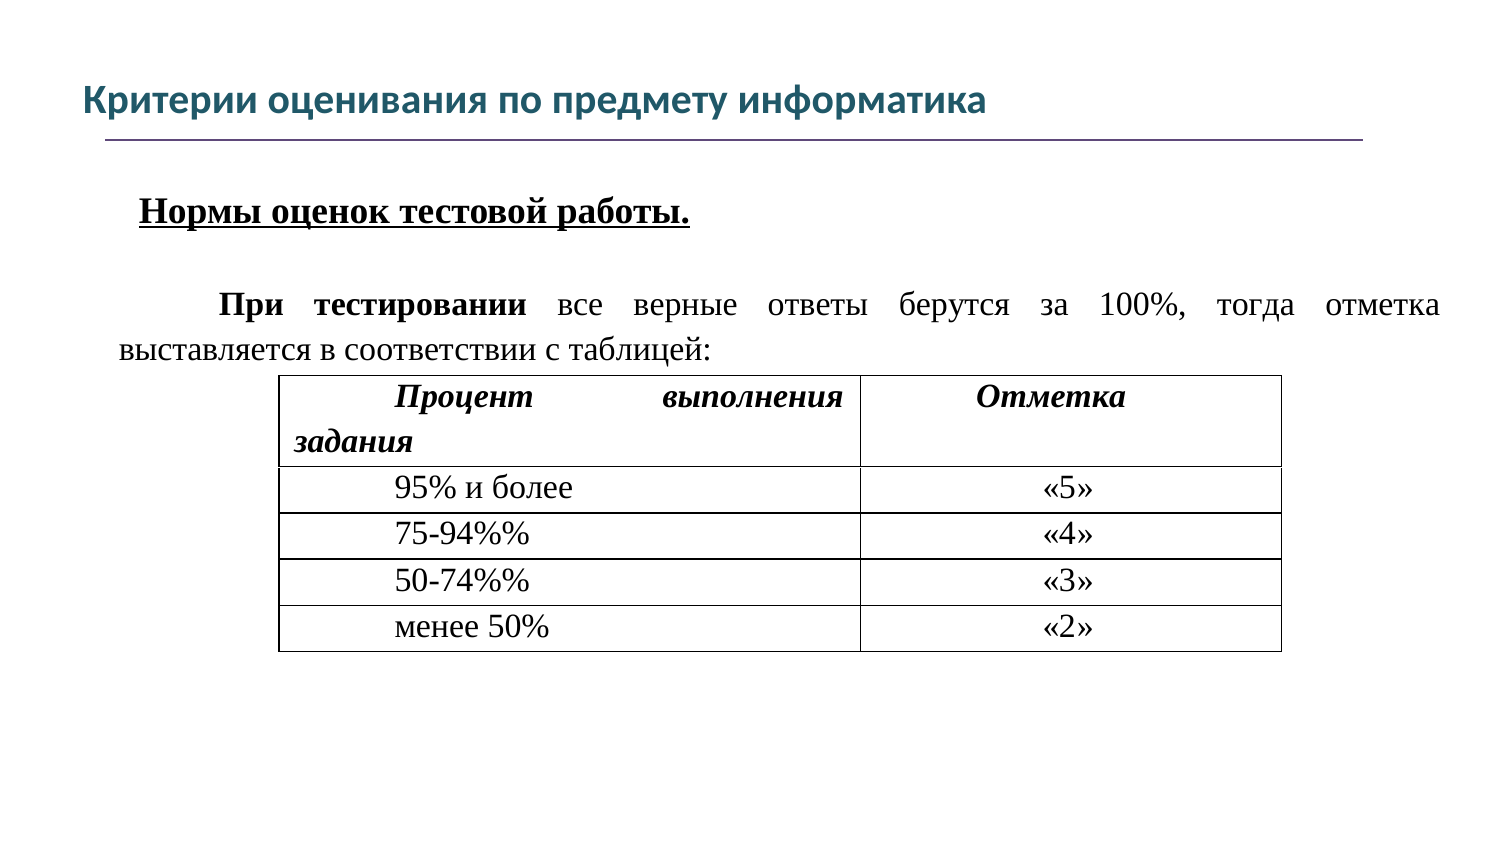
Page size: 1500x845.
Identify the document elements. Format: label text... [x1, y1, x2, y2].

text_box Нормы оценок тестовой работы. [50, 172, 1364, 239]
picture [102, 284, 1461, 698]
title Критерии оценивания по предмету информатика [83, 28, 1417, 213]
